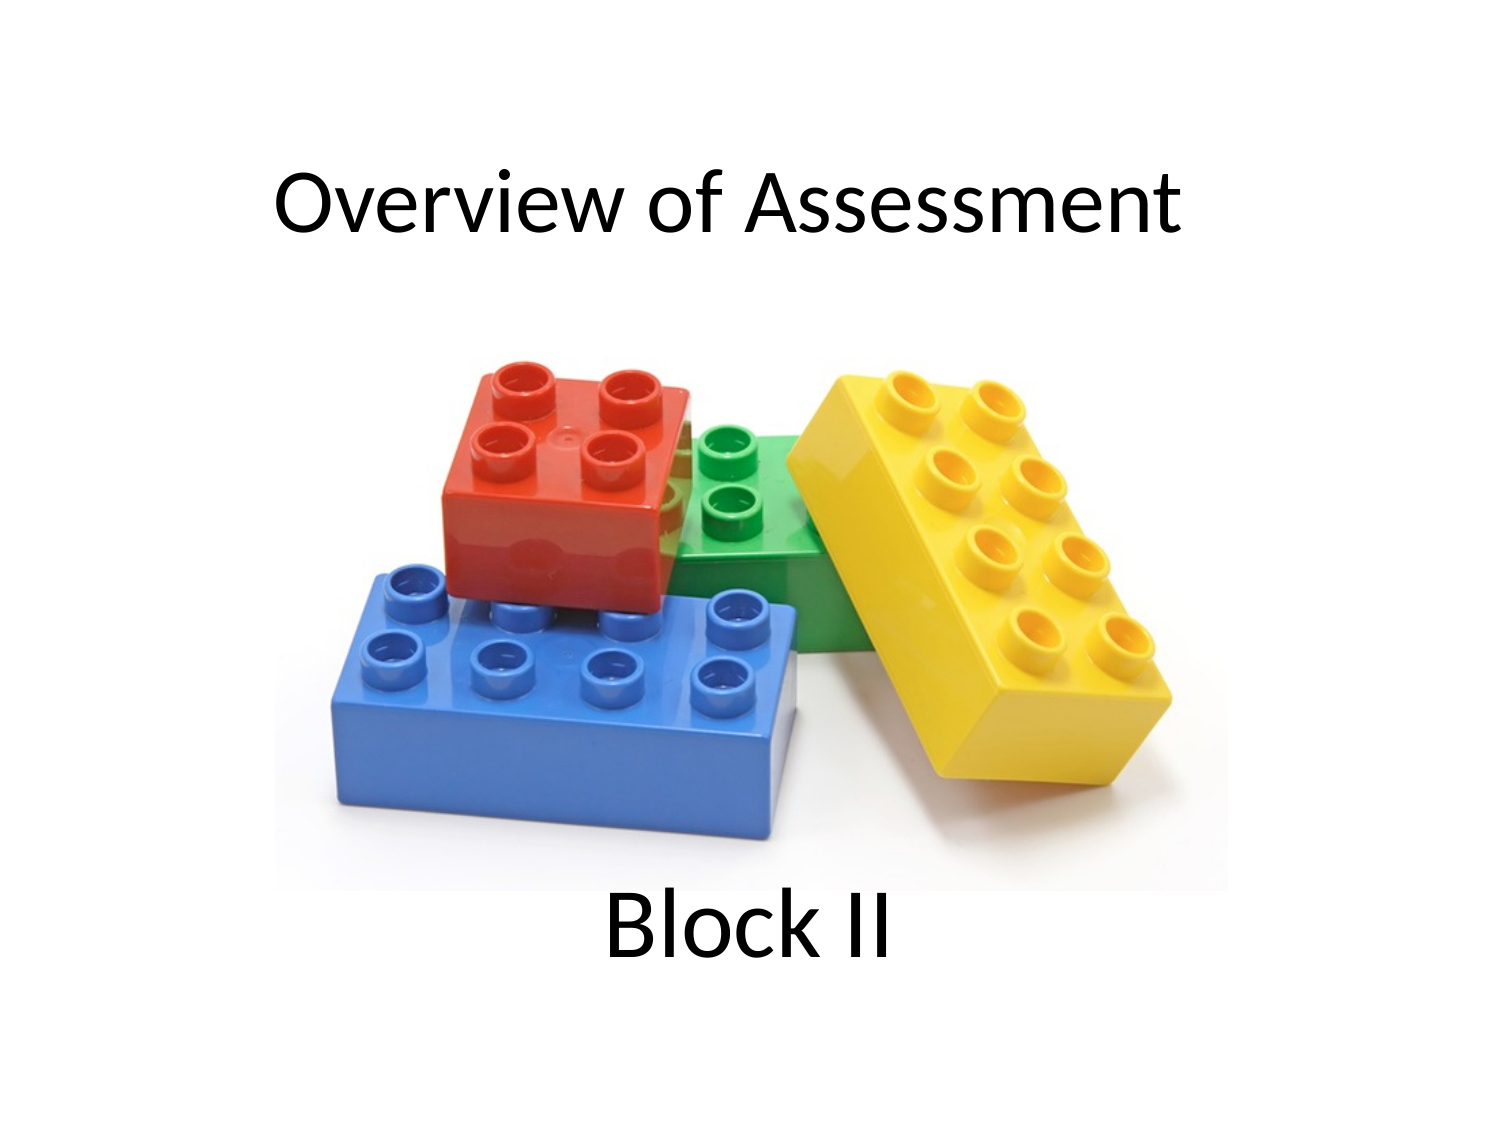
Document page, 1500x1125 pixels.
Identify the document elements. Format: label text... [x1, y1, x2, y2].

text_box Block II [589, 900, 910, 985]
picture [274, 249, 1228, 891]
title Overview of Assessment [112, 75, 1388, 317]
